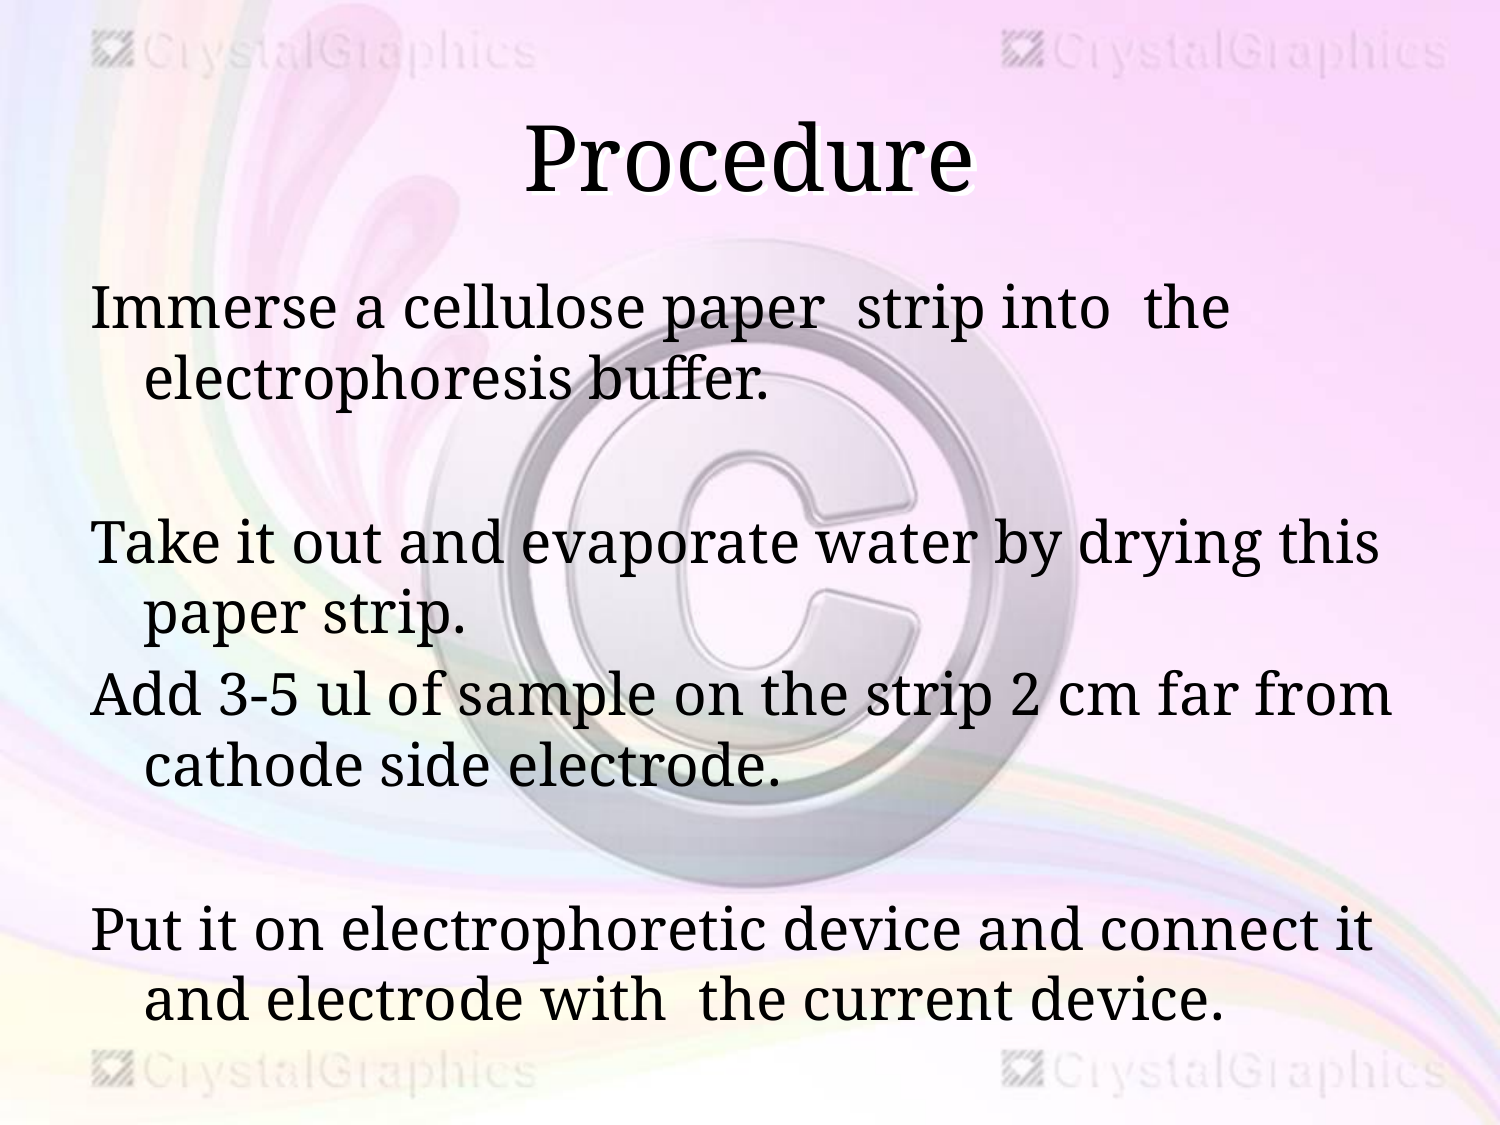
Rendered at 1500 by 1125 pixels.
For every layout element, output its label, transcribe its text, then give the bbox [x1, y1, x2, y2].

picture [0, 0, 1500, 1125]
list Immerse a cellulose paper strip into the electrophoresis buffer. Take it out and evaporate water by drying this paper strip. Add 3-5 ul of sample on the strip 2 cm far from cathode side electrode. Put it on electrophoretic device and connect it and electrode with the current device. [74, 262, 1426, 1125]
title Procedure [74, 69, 1426, 240]
